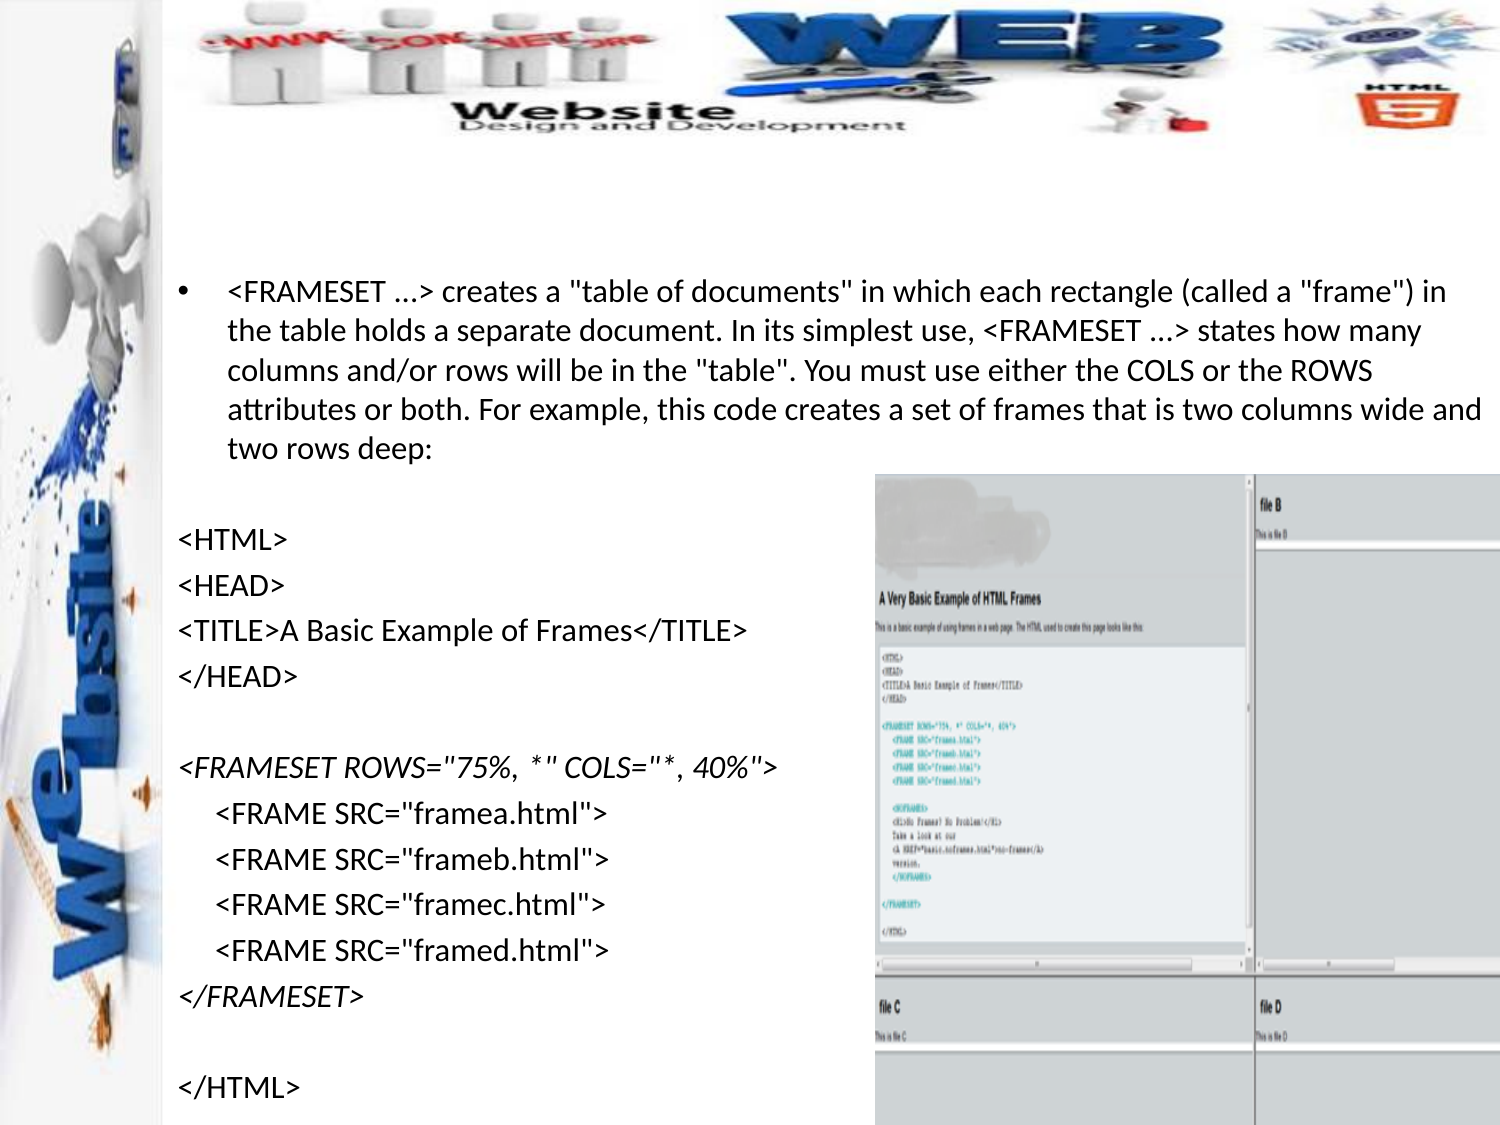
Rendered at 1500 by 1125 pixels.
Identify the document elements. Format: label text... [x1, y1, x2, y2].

list <FRAMESET ...> creates a "table of documents" in which each rectangle (called a "frame") in the table holds a separate document. In its simplest use, <FRAMESET ...> states how many columns and/or rows will be in the "table". You must use either the COLS or the ROWS attributes or both. For example, this code creates a set of frames that is two columns wide and two rows deep: <HTML> <HEAD> <TITLE>A Basic Example of Frames</TITLE> </HEAD> <FRAMESET ROWS="75%, *" COLS="*, 40%"> <FRAME SRC="framea.html"> <FRAME SRC="frameb.html"> <FRAME SRC="framec.html"> <FRAME SRC="framed.html"> </FRAMESET> </HTML> [162, 262, 1500, 1122]
picture [0, 0, 1500, 1125]
